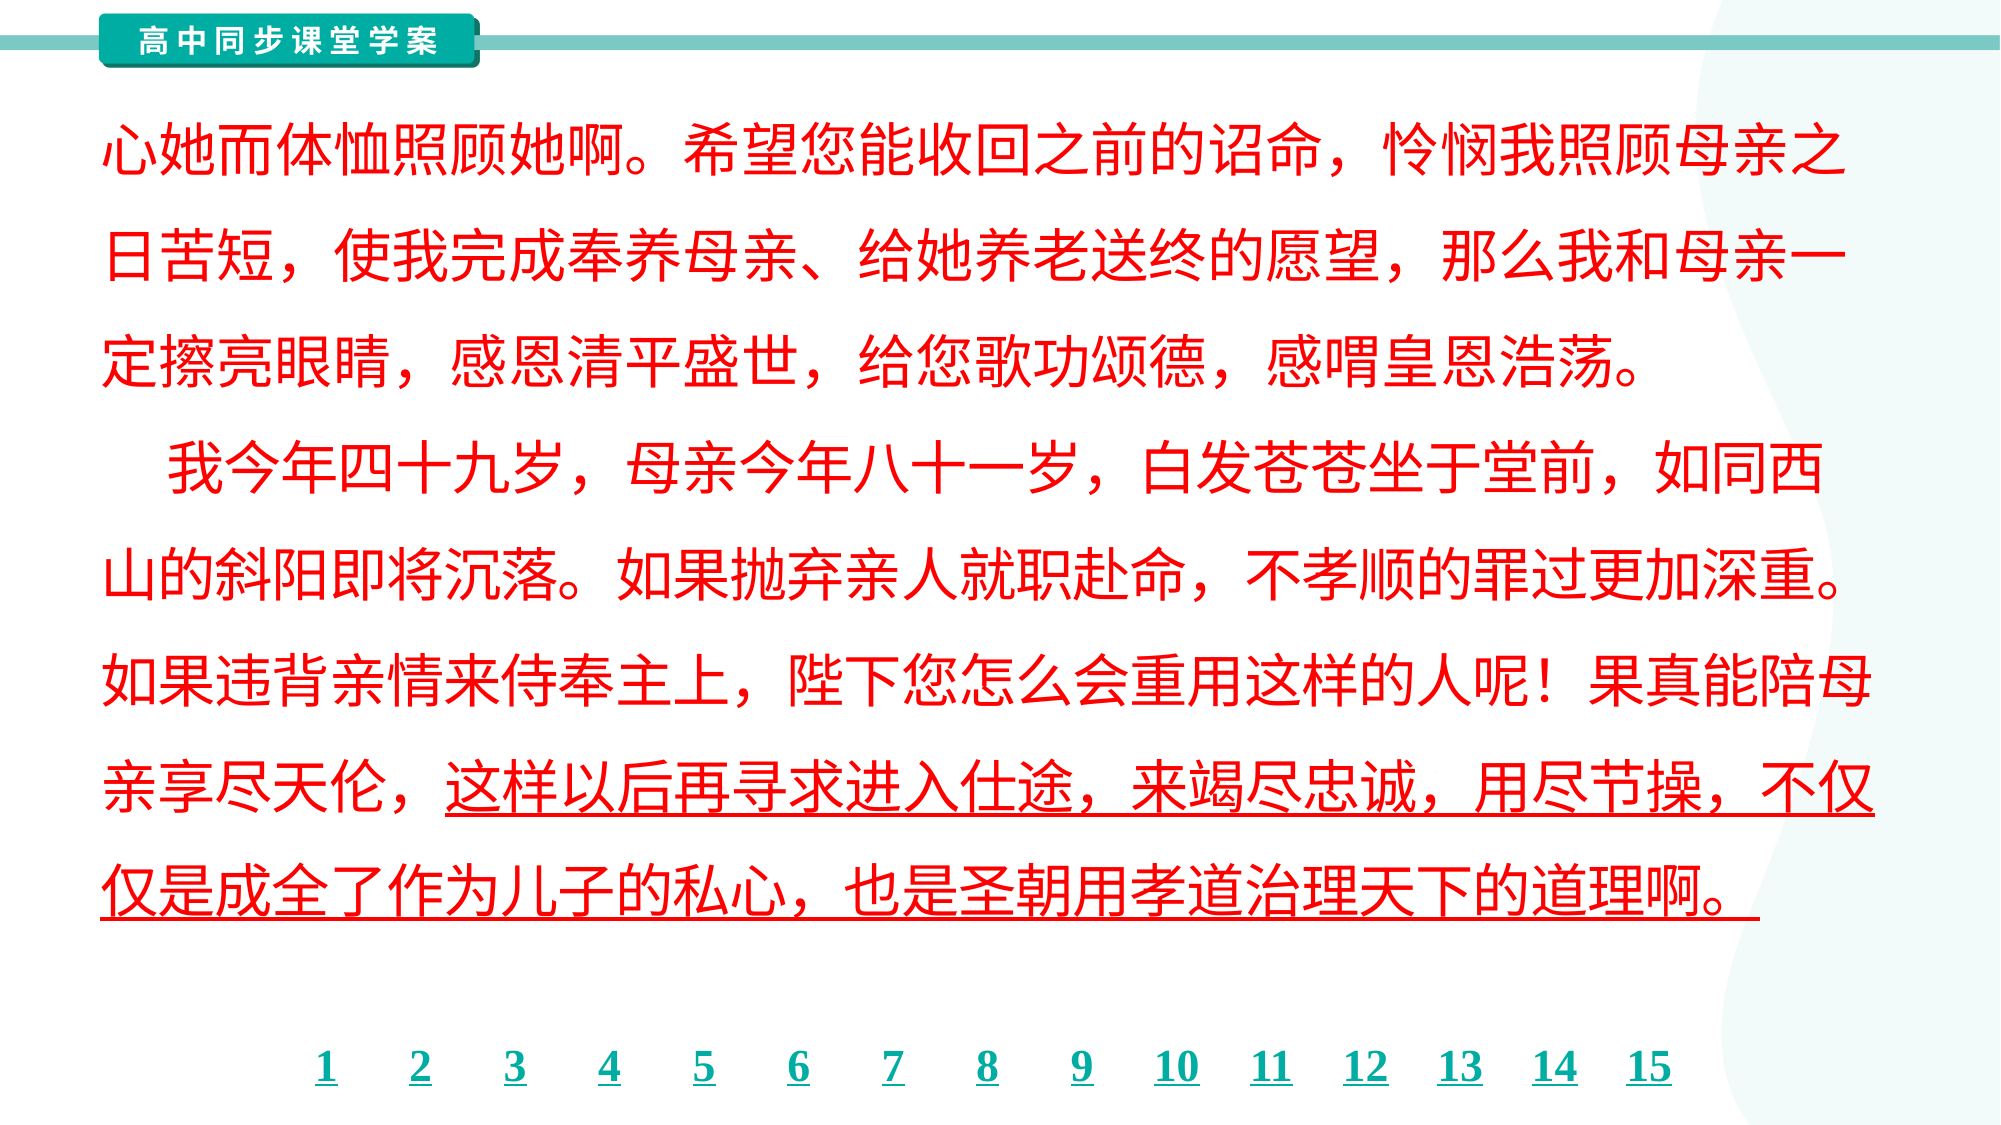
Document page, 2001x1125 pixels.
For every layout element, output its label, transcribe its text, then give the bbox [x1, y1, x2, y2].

picture [0, 0, 2000, 1125]
text_box 心她而体恤照顾她啊。希望您能收回之前的诏命，怜悯我照顾母亲之 日苦短，使我完成奉养母亲、给她养老送终的愿望，那么我和母亲一 定擦亮眼睛，感恩清平盛世，给您歌功颂德，感喟皇恩浩荡。 我今年四十九岁，母亲今年八十一岁，白发苍苍坐于堂前，如同西 山的斜阳即将沉落。如果抛弃亲人就职赴命，不孝顺的罪过更加深重。 如果违背亲情来侍奉主上，陛下您怎么会重用这样的人呢！果真能陪母 亲享尽天伦，这样以后再寻求进入仕途，来竭尽忠诚，用尽节操，不仅 仅是成全了作为儿子的私心，也是圣朝用孝道治理天下的道理啊。 [100, 76, 1899, 914]
